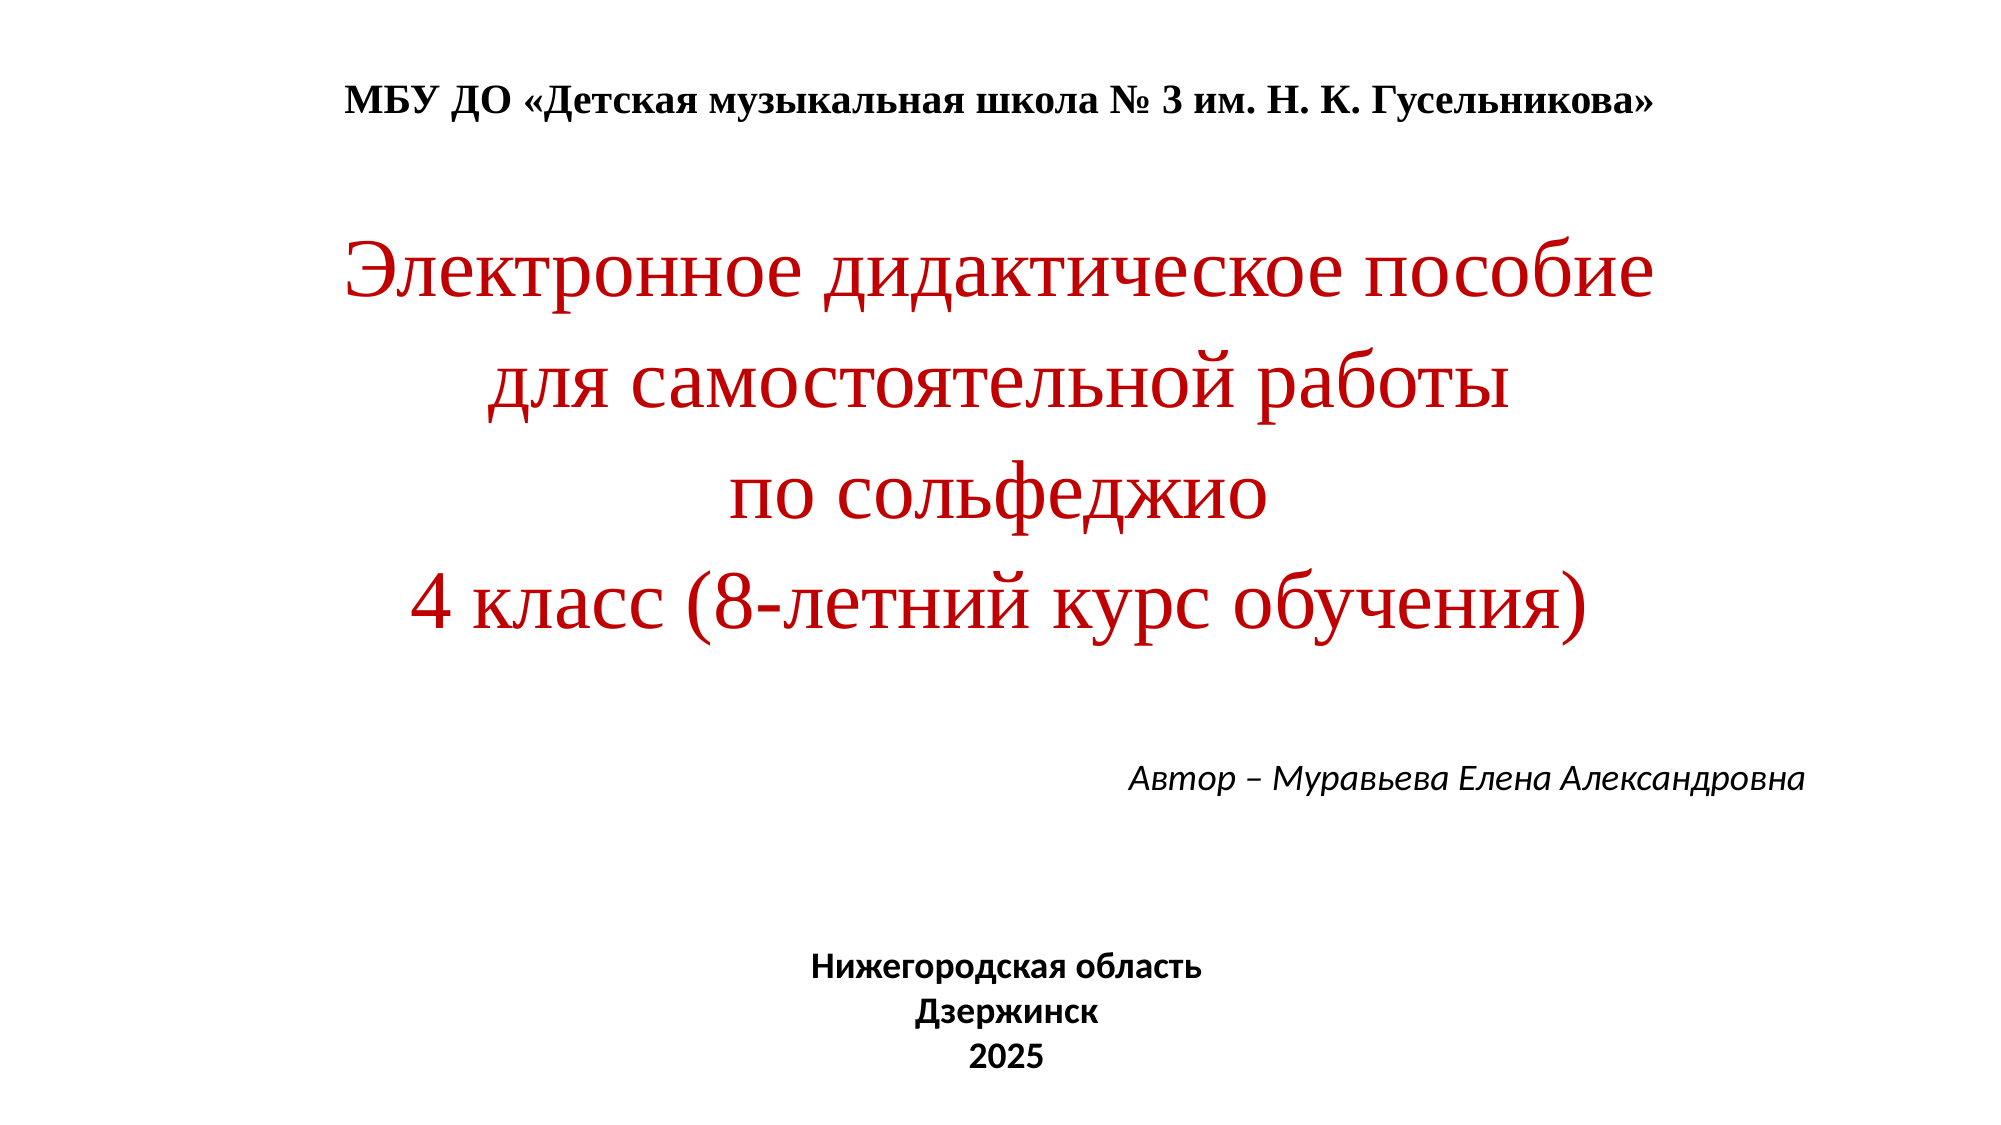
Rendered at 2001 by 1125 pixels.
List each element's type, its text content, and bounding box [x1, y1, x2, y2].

text_box Автор – Муравьева Елена Александровна [1113, 745, 1822, 806]
text_box Нижегородская область Дзержинск 2025 [796, 933, 1218, 1084]
subtitle Электронное дидактическое пособие для самостоятельной работы по сольфеджио 4 класс (8-летний курс обучения) [249, 217, 1750, 489]
title МБУ ДО «Детская музыкальная школа № 3 им. Н. К. Гусельникова» [113, 65, 1887, 130]
